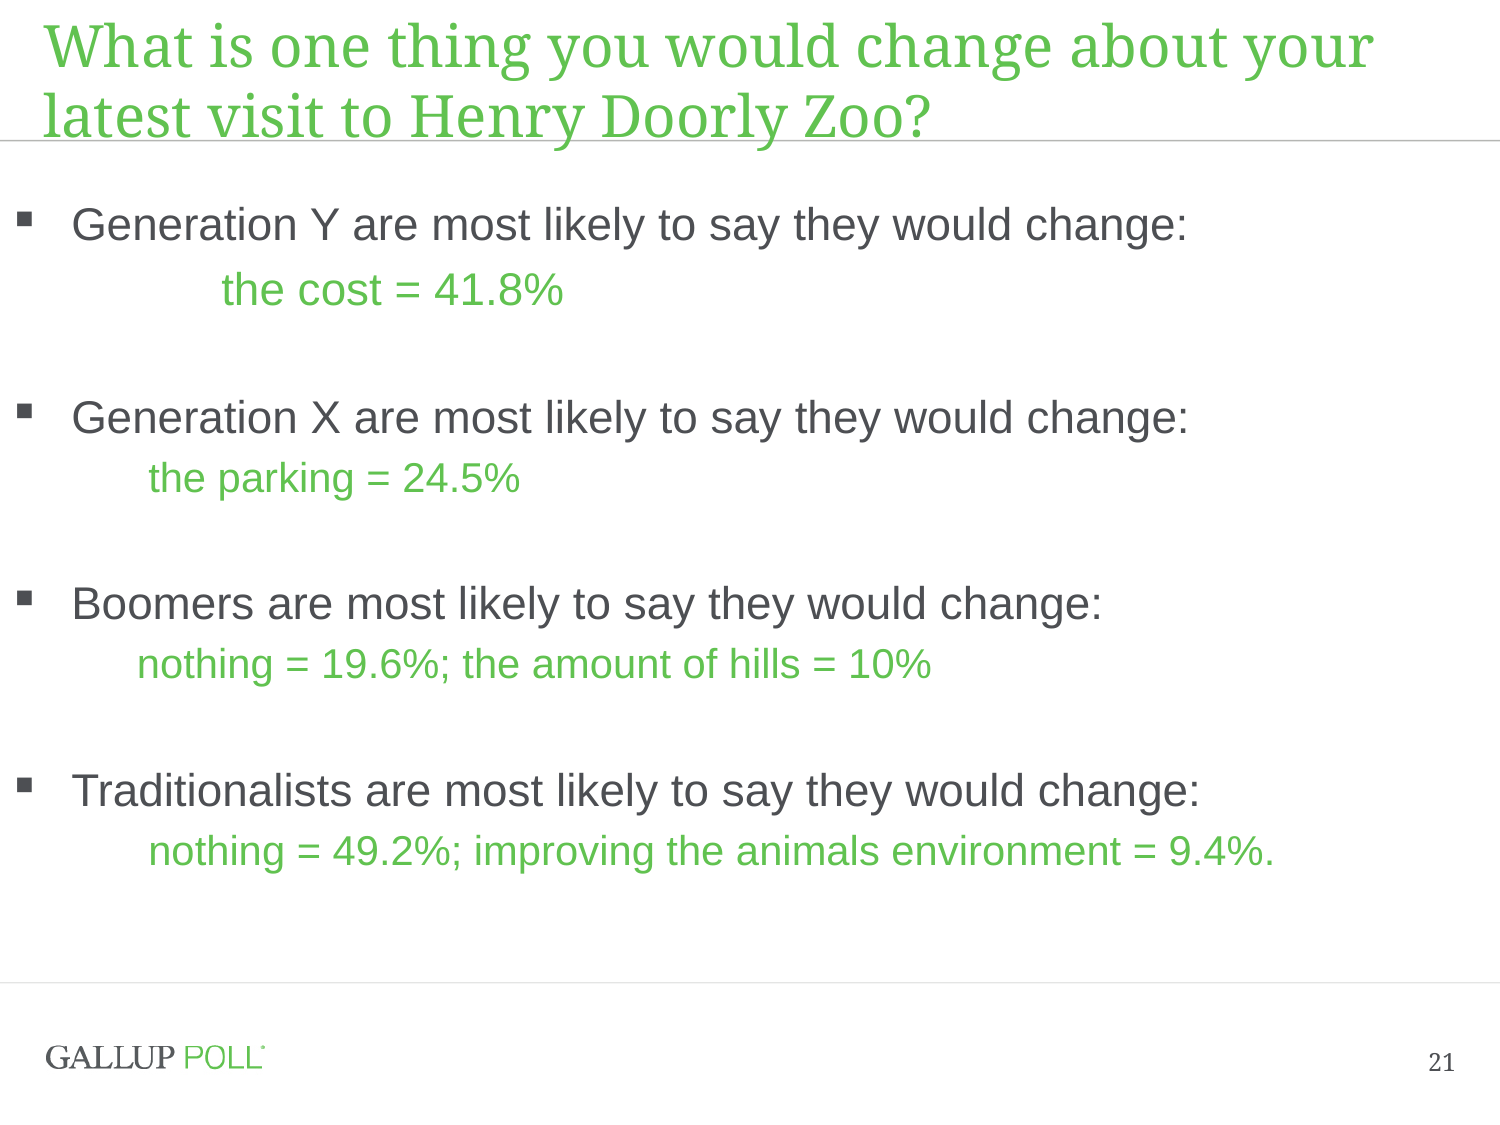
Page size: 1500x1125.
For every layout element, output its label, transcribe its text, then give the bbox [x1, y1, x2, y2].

picture [0, 984, 1500, 1125]
list Generation Y are most likely to say they would change: the cost = 41.8% Generation X are most likely to say they would change: the parking = 24.5% Boomers are most likely to say they would change: nothing = 19.6%; the amount of hills = 10% Traditionalists are most likely to say they would change: nothing = 49.2%; improving the animals environment = 9.4%. [0, 187, 1500, 949]
title What is one thing you would change about your latest visit to Henry Doorly Zoo? [27, 30, 1461, 127]
slide_number 21 [1120, 1038, 1472, 1117]
